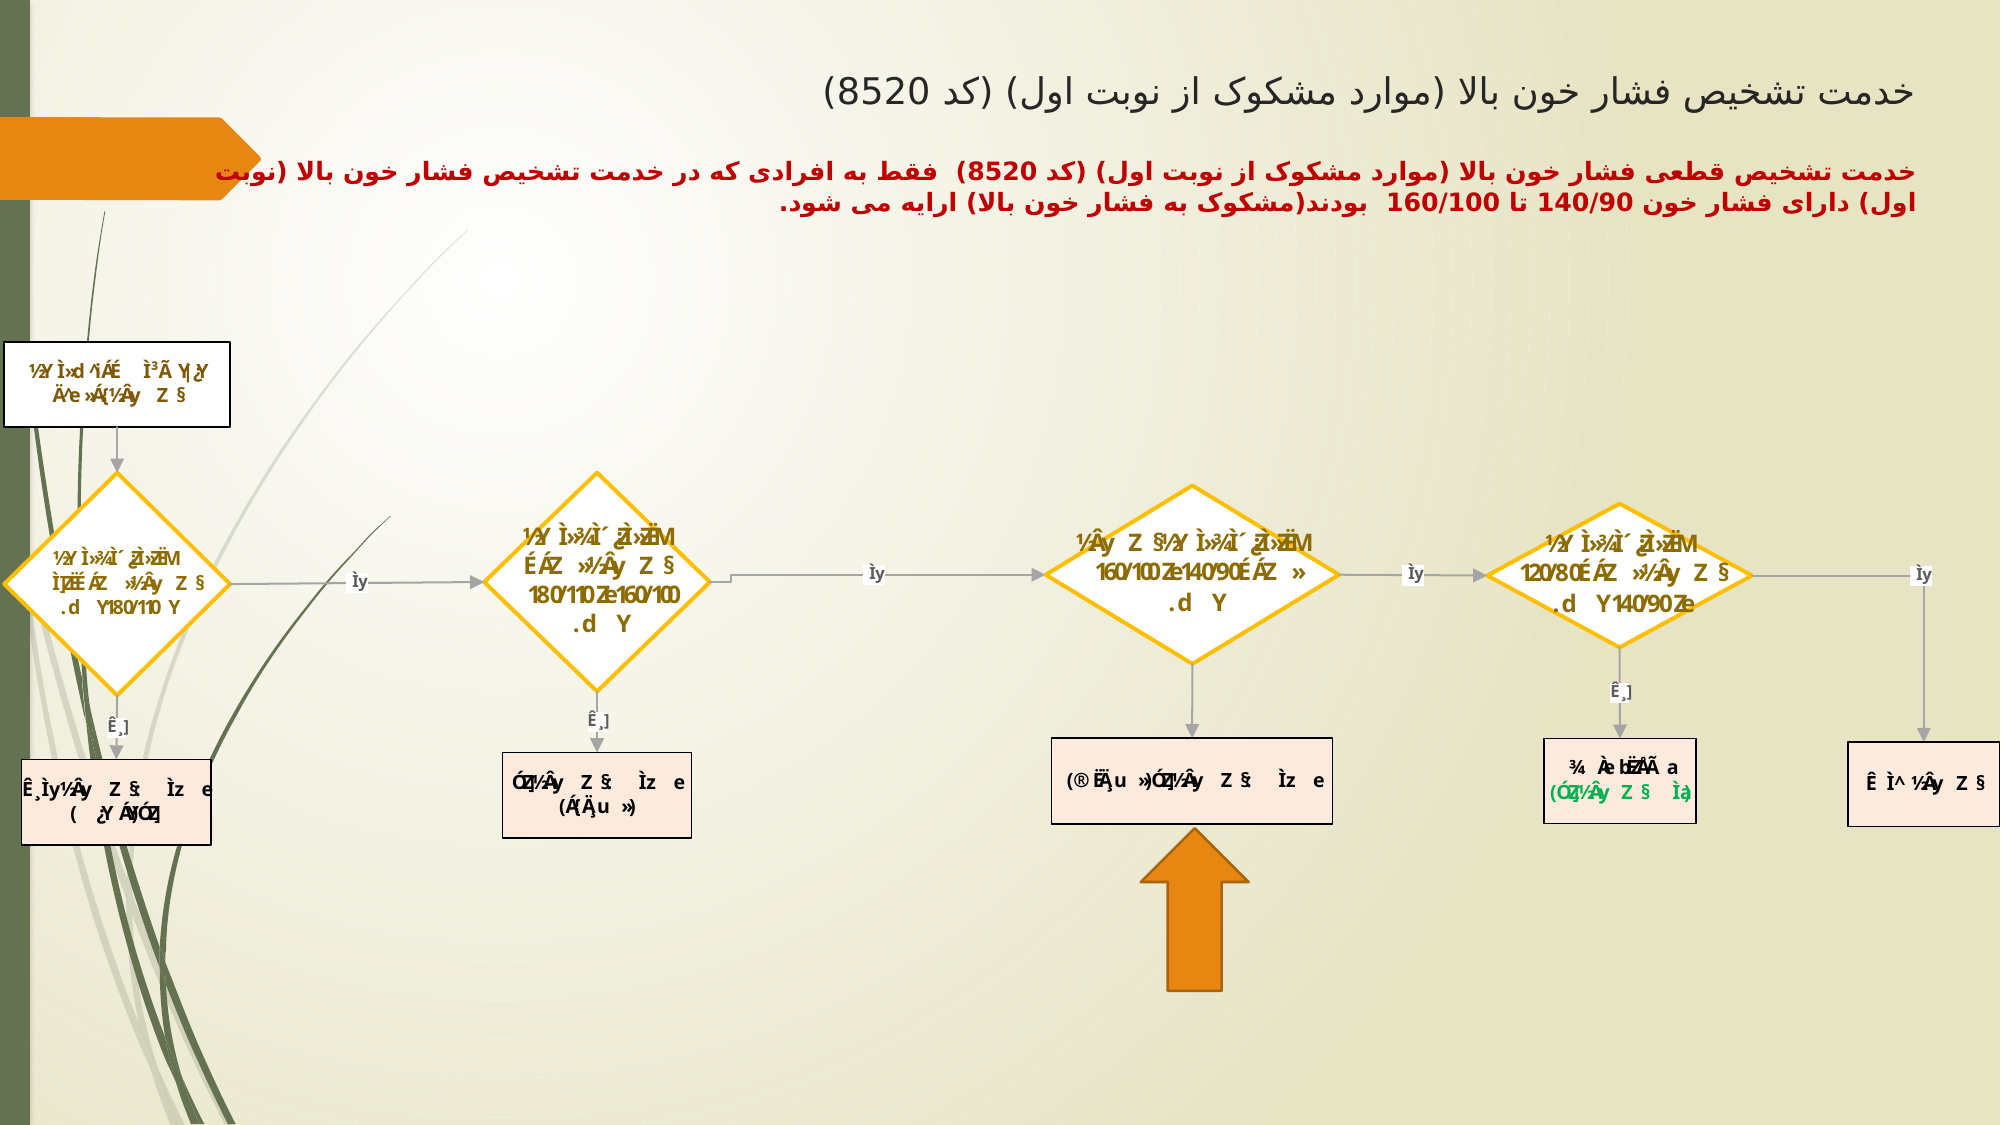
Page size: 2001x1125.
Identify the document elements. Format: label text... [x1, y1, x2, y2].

picture [0, 338, 2000, 846]
title خدمت تشخیص فشار خون بالا (موارد مشکوک از نوبت اول) (کد 8520) خدمت تشخیص قطعی فشار خون بالا (موارد مشکوک از نوبت اول) (کد 8520) فقط به افرادی که در خدمت تشخیص فشار خون بالا (نوبت اول) دارای فشار خون 140/90 تا 160/100 بودند(مشکوک به فشار خون بالا) ارایه می شود. [166, 60, 1932, 271]
text_box [1139, 857, 1250, 993]
